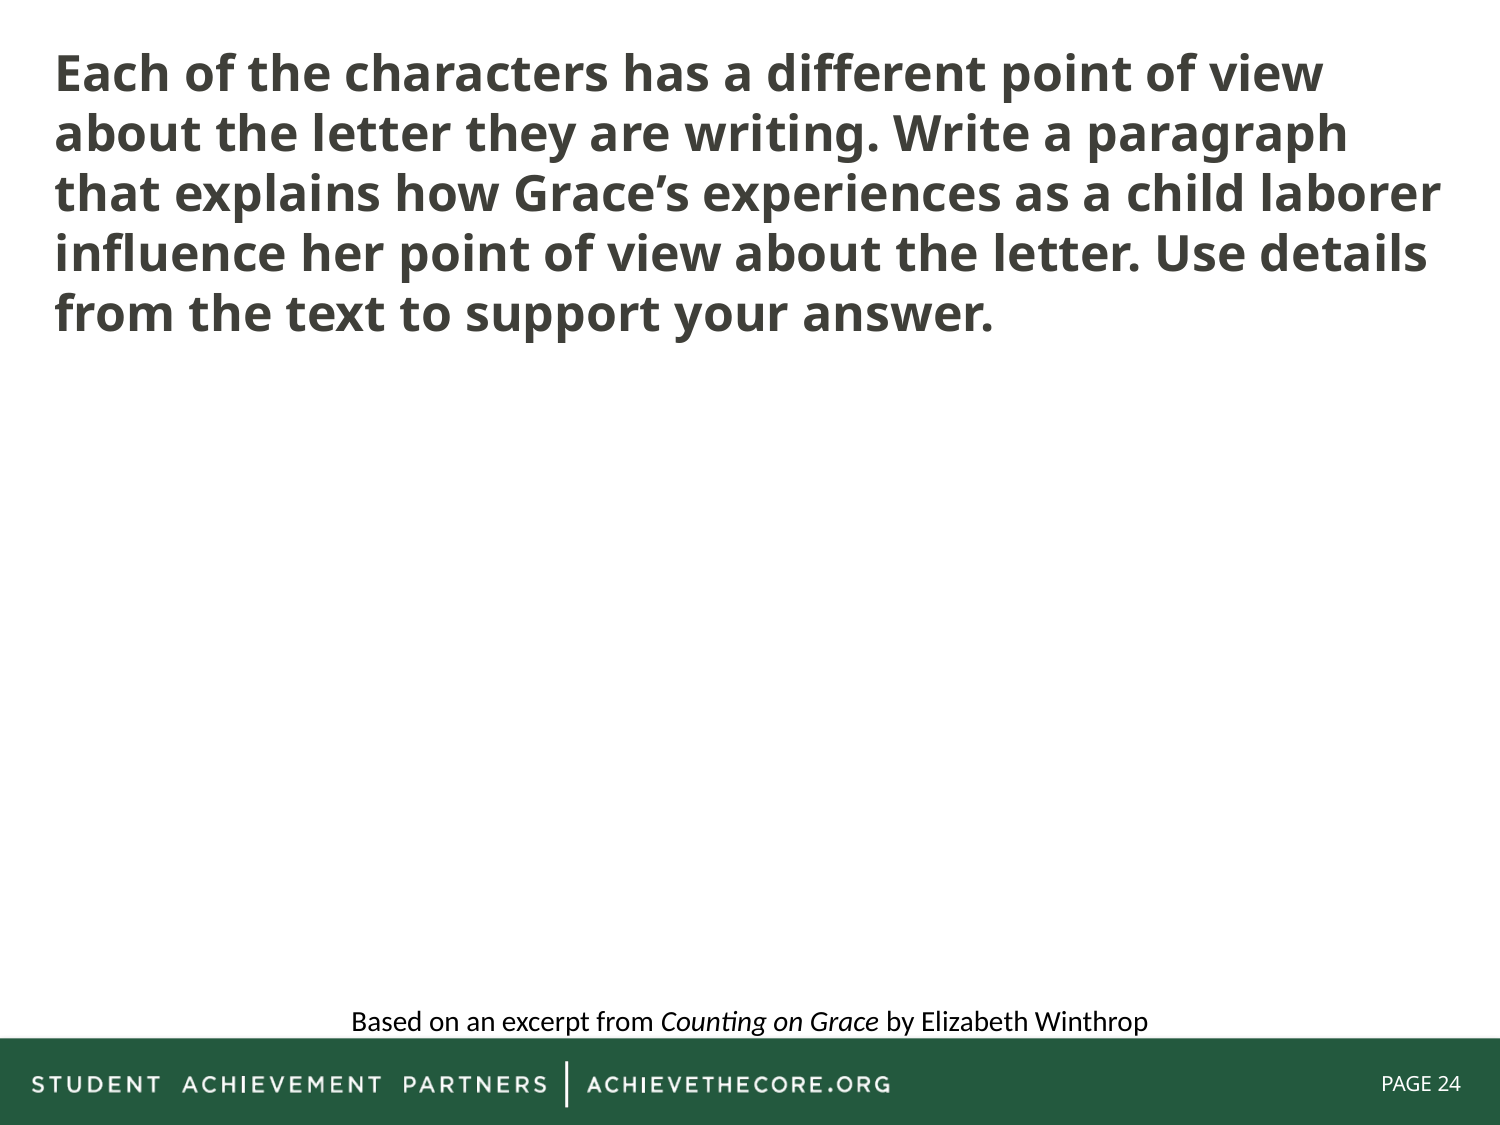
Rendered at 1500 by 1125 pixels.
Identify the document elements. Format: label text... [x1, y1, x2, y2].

text_box Based on an excerpt from Counting on Grace by Elizabeth Winthrop [74, 994, 1425, 1045]
list Each of the characters has a different point of view about the letter they are writing. Write a paragraph that explains how Grace’s experiences as a child laborer influence her point of view about the letter. Use details from the text to support your answer. [39, 34, 1474, 973]
